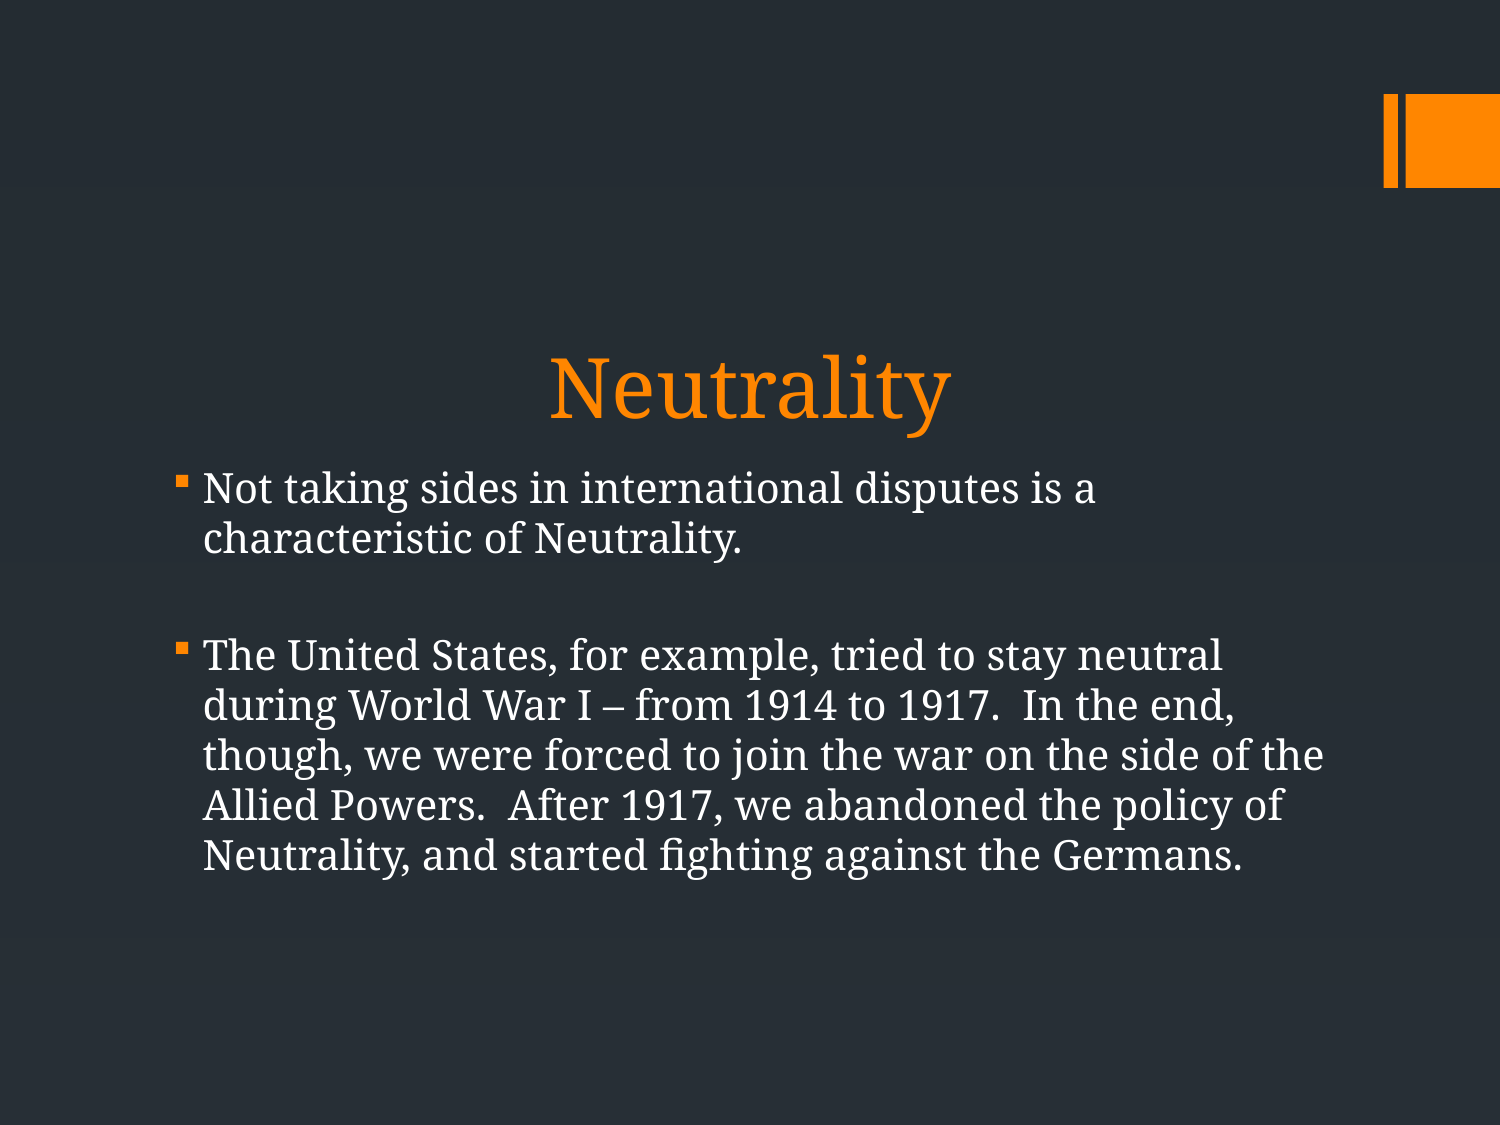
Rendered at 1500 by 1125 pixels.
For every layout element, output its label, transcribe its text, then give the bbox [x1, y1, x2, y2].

title Neutrality [150, 253, 1350, 443]
list Not taking sides in international disputes is a characteristic of Neutrality. The United States, for example, tried to stay neutral during World War I – from 1914 to 1917. In the end, though, we were forced to join the war on the side of the Allied Powers. After 1917, we abandoned the policy of Neutrality, and started fighting against the Germans. [150, 454, 1350, 1035]
